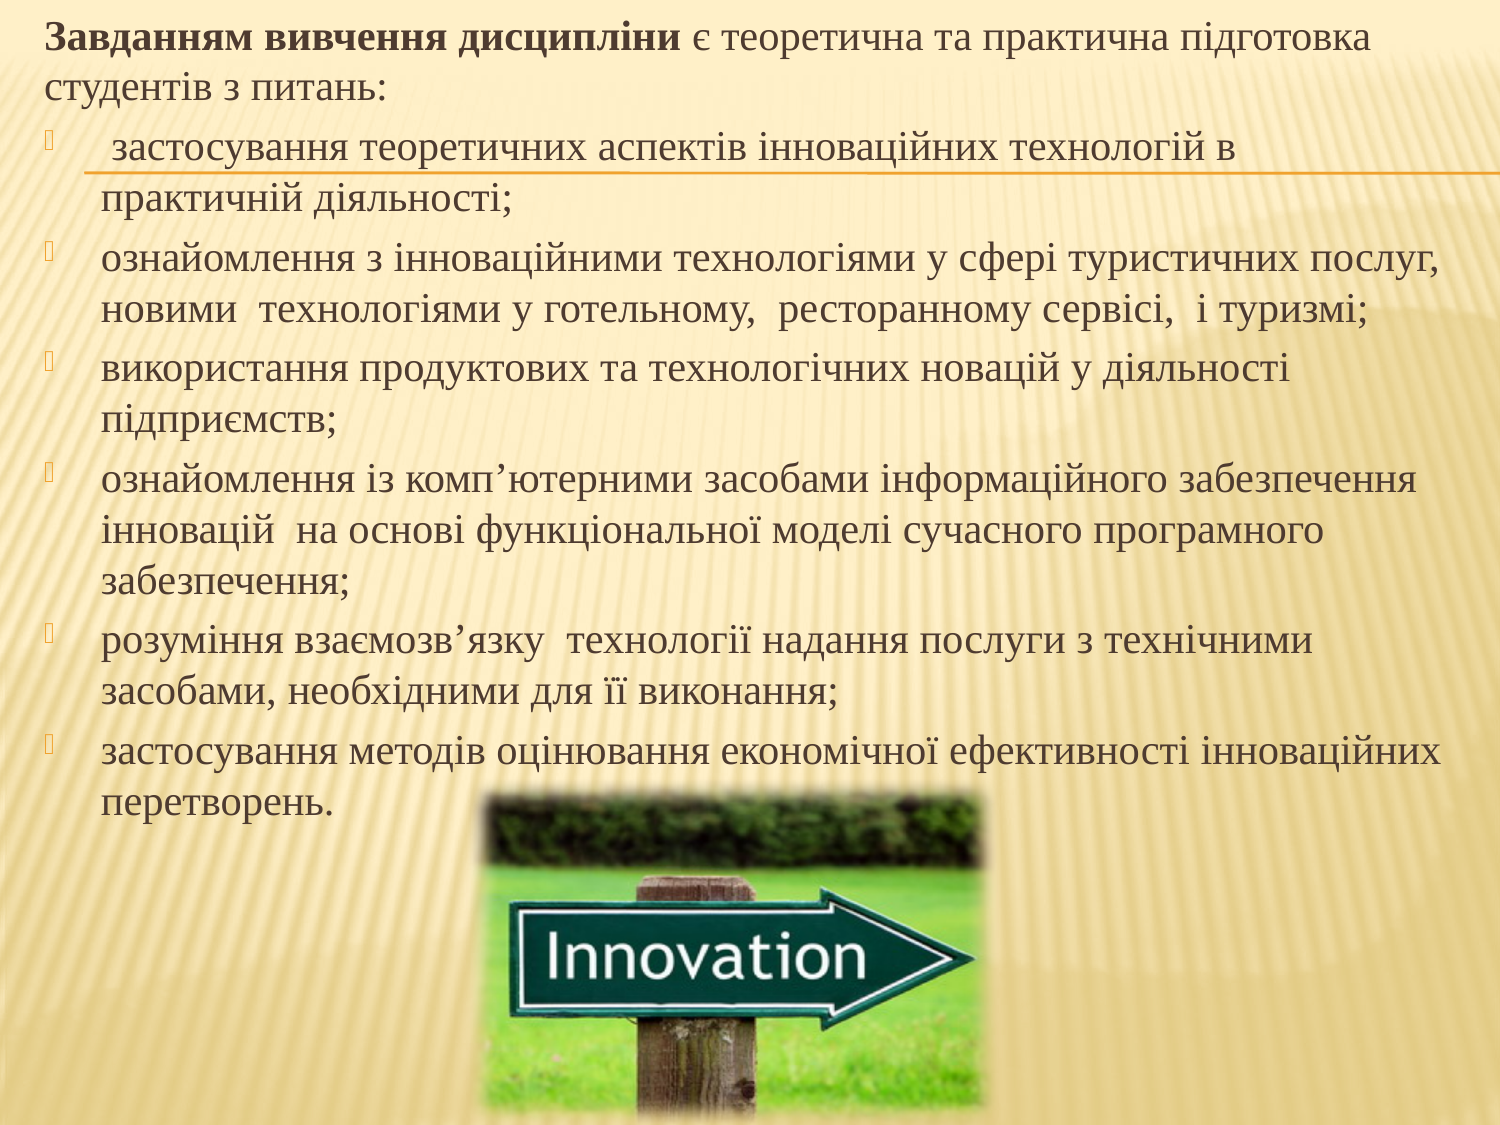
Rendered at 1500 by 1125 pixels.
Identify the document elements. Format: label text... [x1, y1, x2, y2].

list Завданням вивчення дисципліни є теоретична та практична підготовка студентів з питань: застосування теоретичних аспектів інноваційних технологій в практичній діяльності; ознайомлення з інноваційними технологіями у сфері туристичних послуг, новими технологіями у готельному, ресторанному сервісі, і туризмі; використання продуктових та технологічних новацій у діяльності підприємств; ознайомлення із комп’ютерними засобами інформаційного забезпечення інновацій на основі функціональної моделі сучасного програмного забезпечення; розуміння взаємозв’язку технології надання послуги з технічними засобами, необхідними для її виконання; застосування методів оцінювання економічної ефективності інноваційних перетворень. [29, 0, 1459, 839]
picture [466, 776, 999, 1125]
